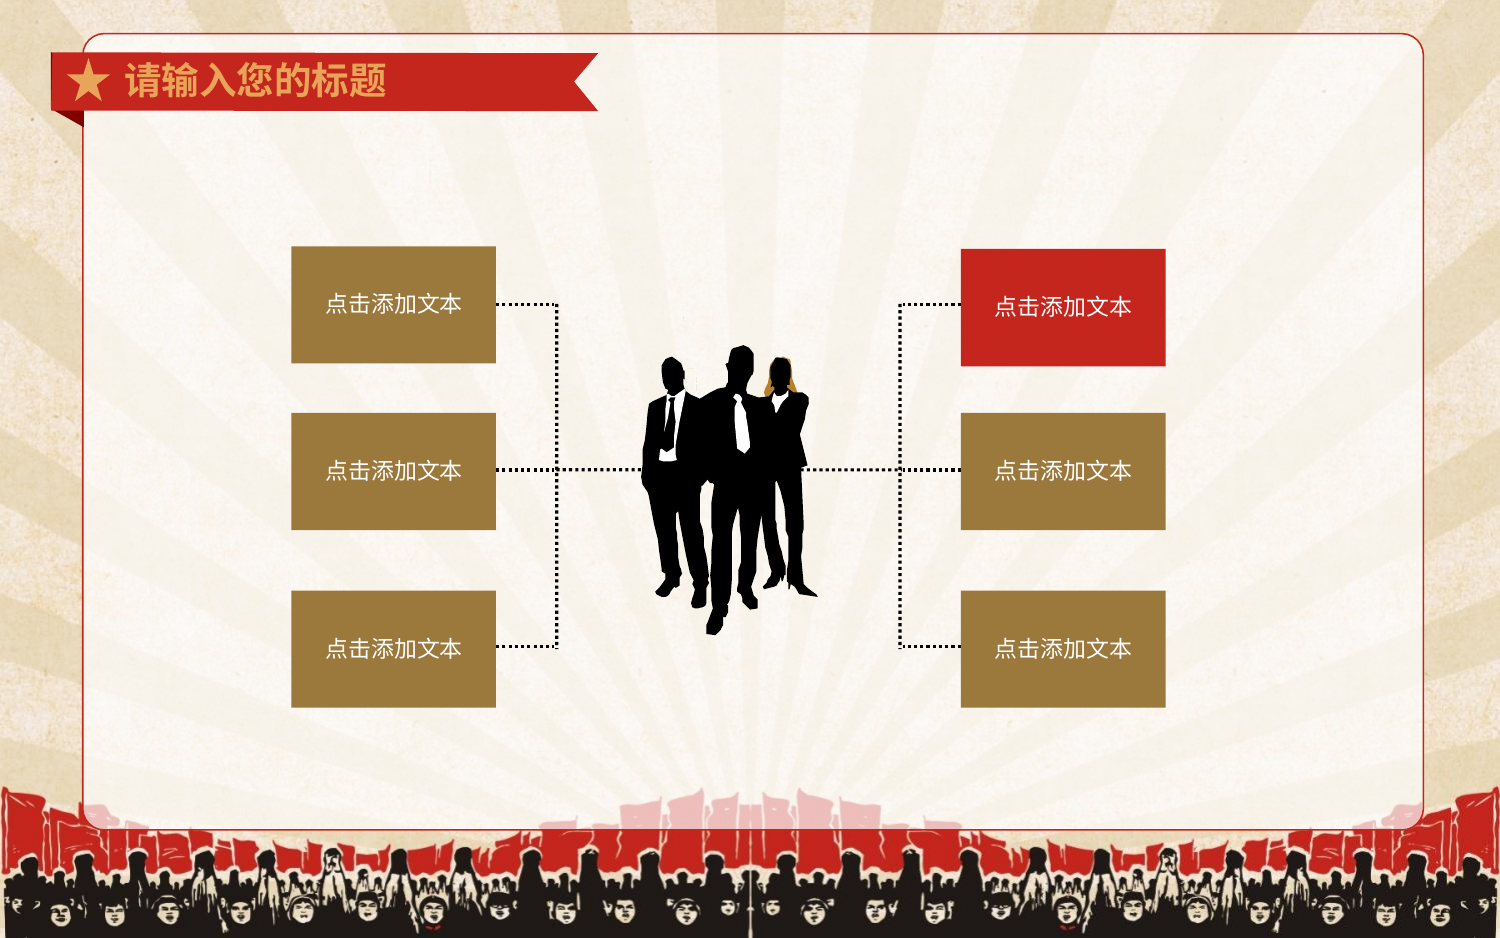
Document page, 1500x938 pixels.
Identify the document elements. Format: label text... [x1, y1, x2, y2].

text_box 请输入您的标题 [112, 51, 516, 109]
text_box [66, 57, 111, 102]
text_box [960, 412, 1166, 531]
text_box [51, 52, 599, 112]
text_box [82, 33, 1424, 830]
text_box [291, 246, 496, 364]
text_box [55, 111, 84, 128]
picture [0, 0, 1500, 938]
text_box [960, 248, 1166, 367]
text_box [496, 304, 554, 647]
text_box [243, 243, 1283, 713]
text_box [291, 590, 496, 708]
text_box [641, 309, 818, 636]
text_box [960, 590, 1166, 708]
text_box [903, 304, 961, 647]
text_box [291, 412, 496, 531]
